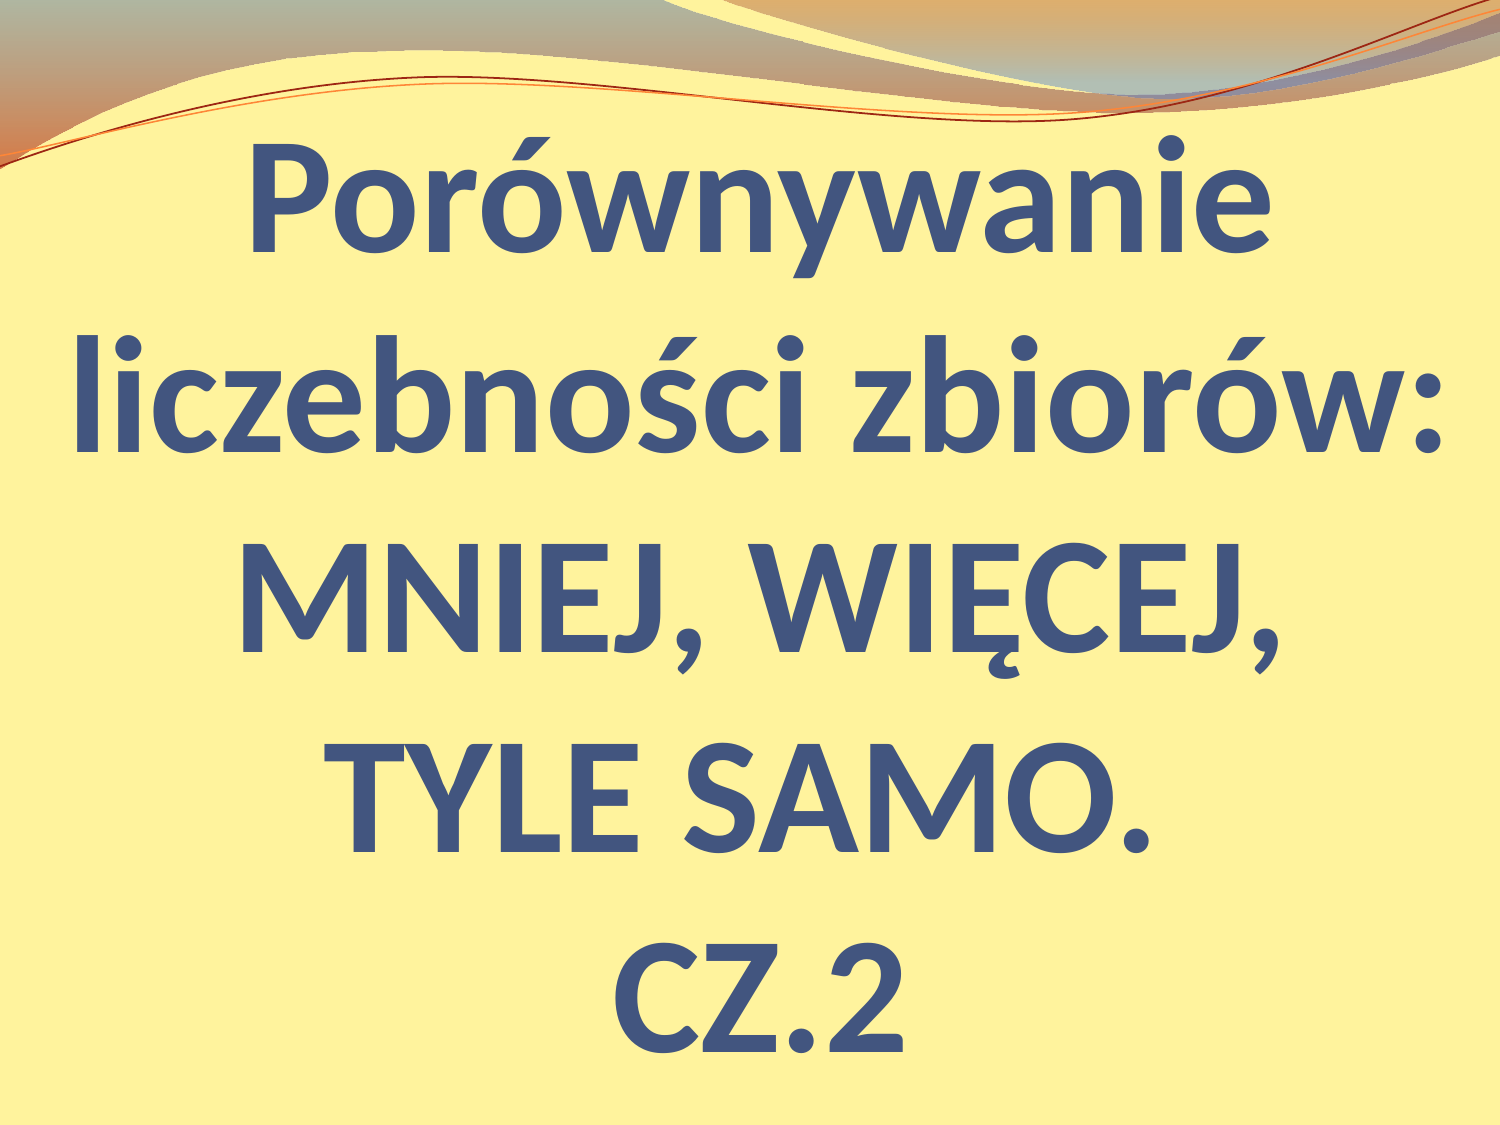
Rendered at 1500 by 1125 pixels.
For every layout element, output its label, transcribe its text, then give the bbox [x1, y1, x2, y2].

text_box Porównywanie liczebności zbiorów: MNIEJ, WIĘCEJ, TYLE SAMO. CZ.2 [40, 78, 1482, 1093]
